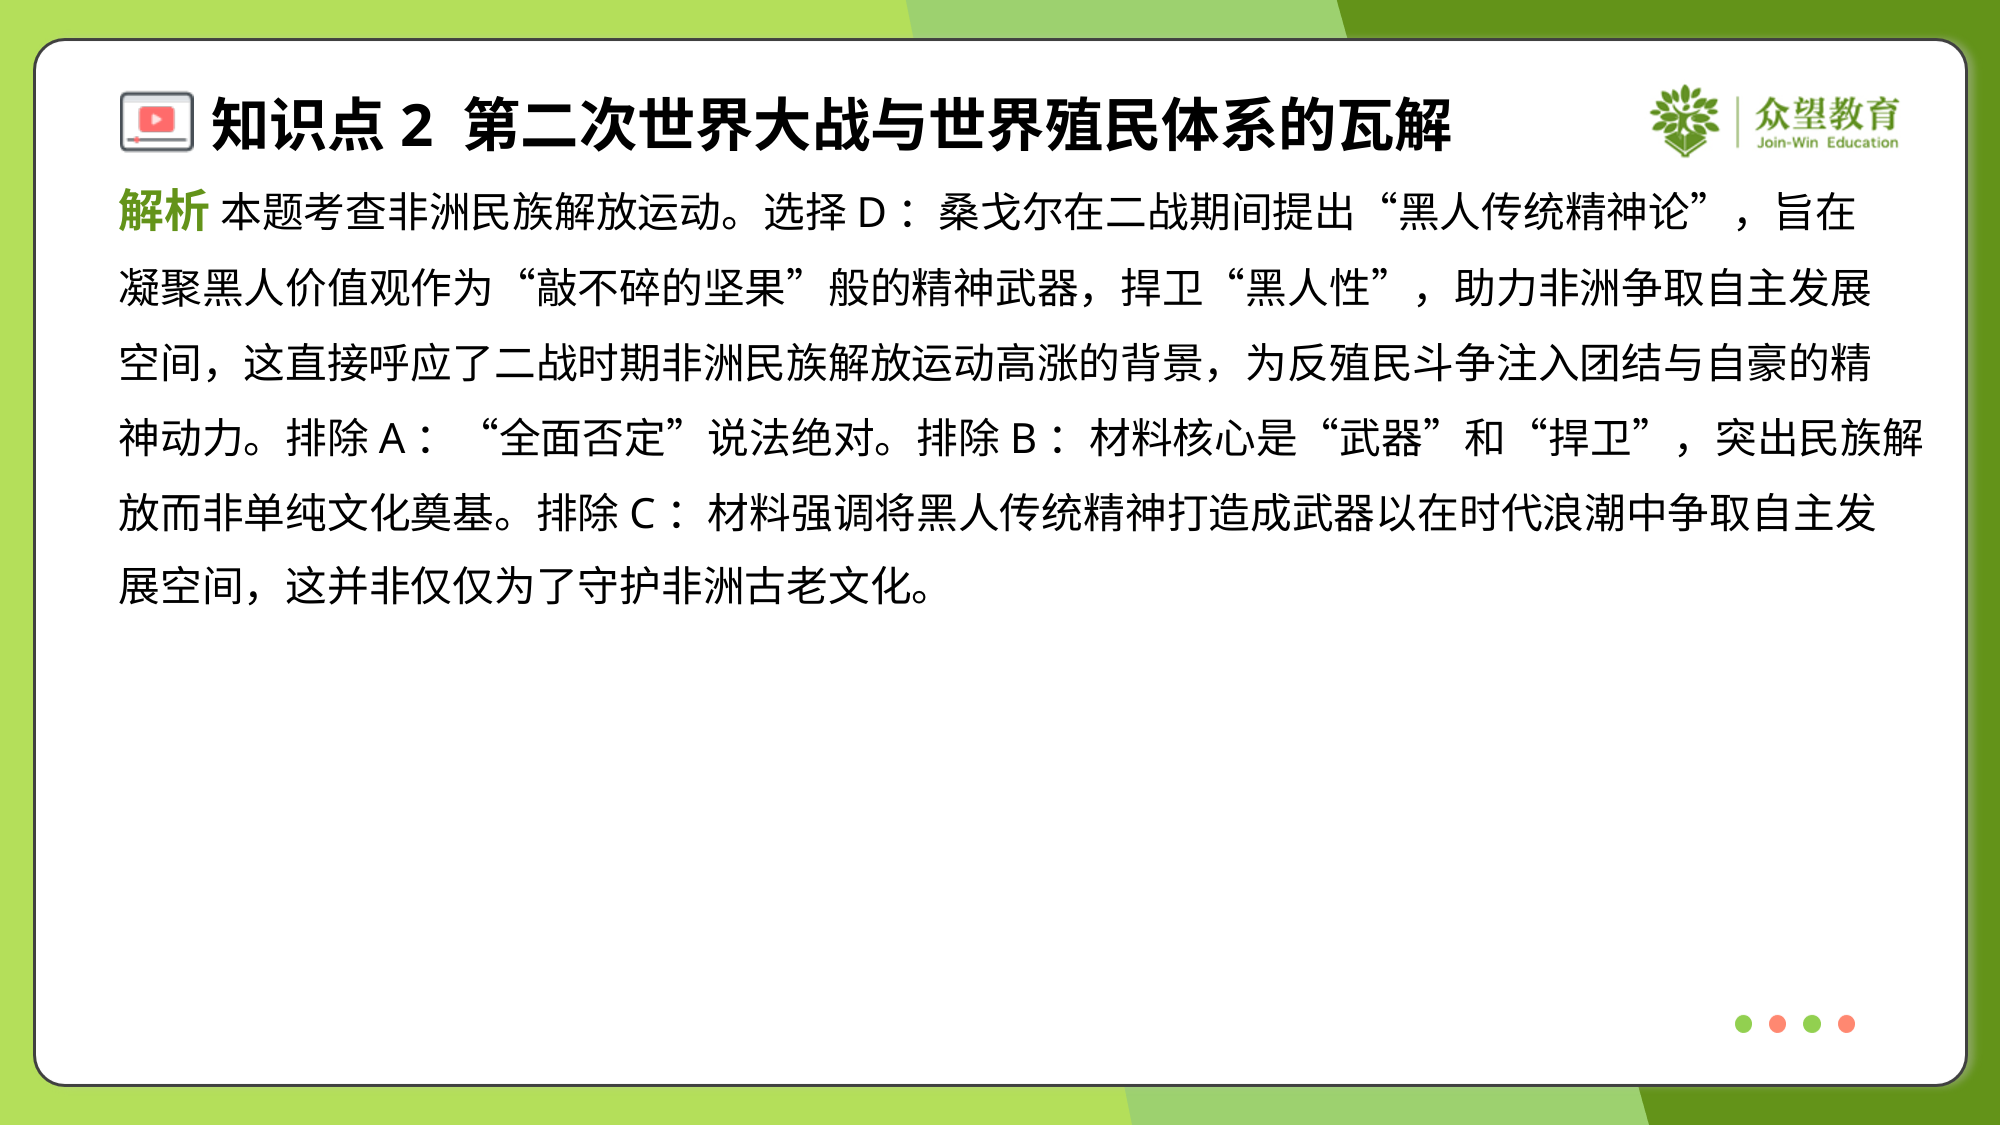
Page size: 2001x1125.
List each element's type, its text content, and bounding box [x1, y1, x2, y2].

picture [0, 0, 2000, 1125]
text_box 解析 本题考查非洲民族解放运动。选择D：桑戈尔在二战期间提出“黑人传统精神论”，旨在 凝聚黑人价值观作为“敲不碎的坚果”般的精神武器，捍卫“黑人性”，助力非洲争取自主发展 空间，这直接呼应了二战时期非洲民族解放运动高涨的背景，为反殖民斗争注入团结与自豪的精 神动力。排除A：“全面否定”说法绝对。排除B：材料核心是“武器”和“捍卫”，突出民族解 放而非单纯文化奠基。排除C：材料强调将黑人传统精神打造成武器以在时代浪潮中争取自主发 展空间，这并非仅仅为了守护非洲古老文化。 [118, 159, 1883, 602]
